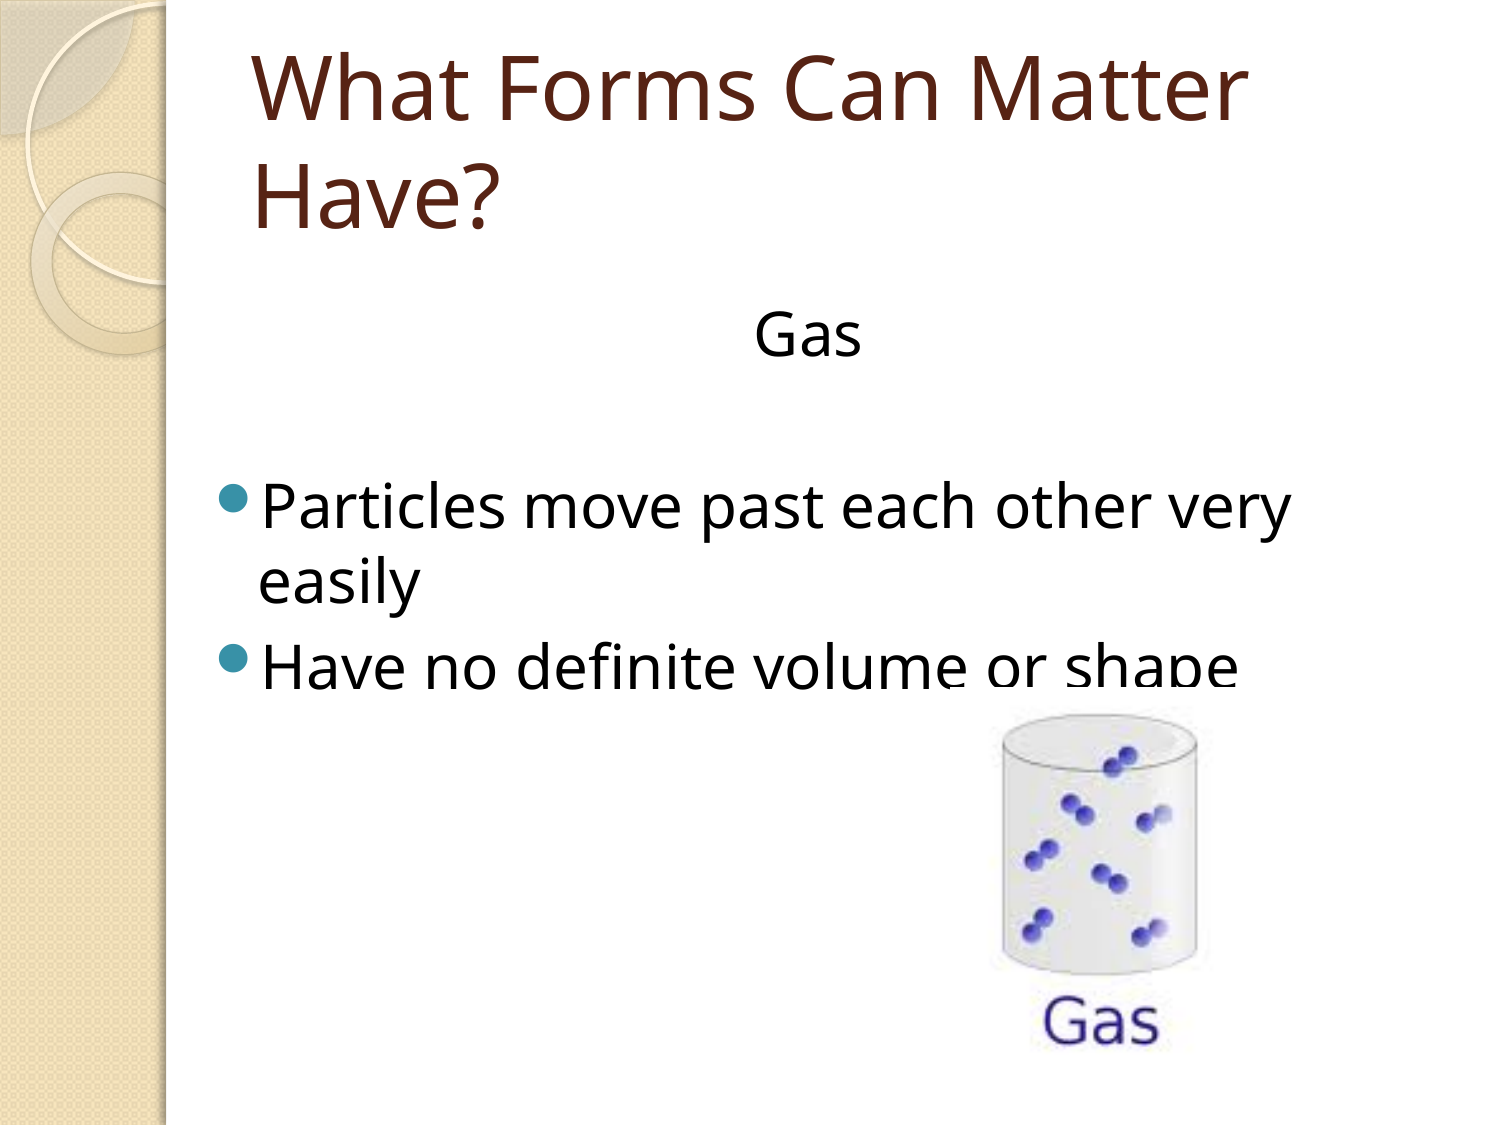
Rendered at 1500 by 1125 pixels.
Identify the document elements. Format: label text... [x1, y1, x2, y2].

list Gas Particles move past each other very easily Have no definite volume or shape [187, 287, 1418, 713]
picture [949, 687, 1251, 1076]
title What Forms Can Matter Have? [235, 45, 1466, 233]
